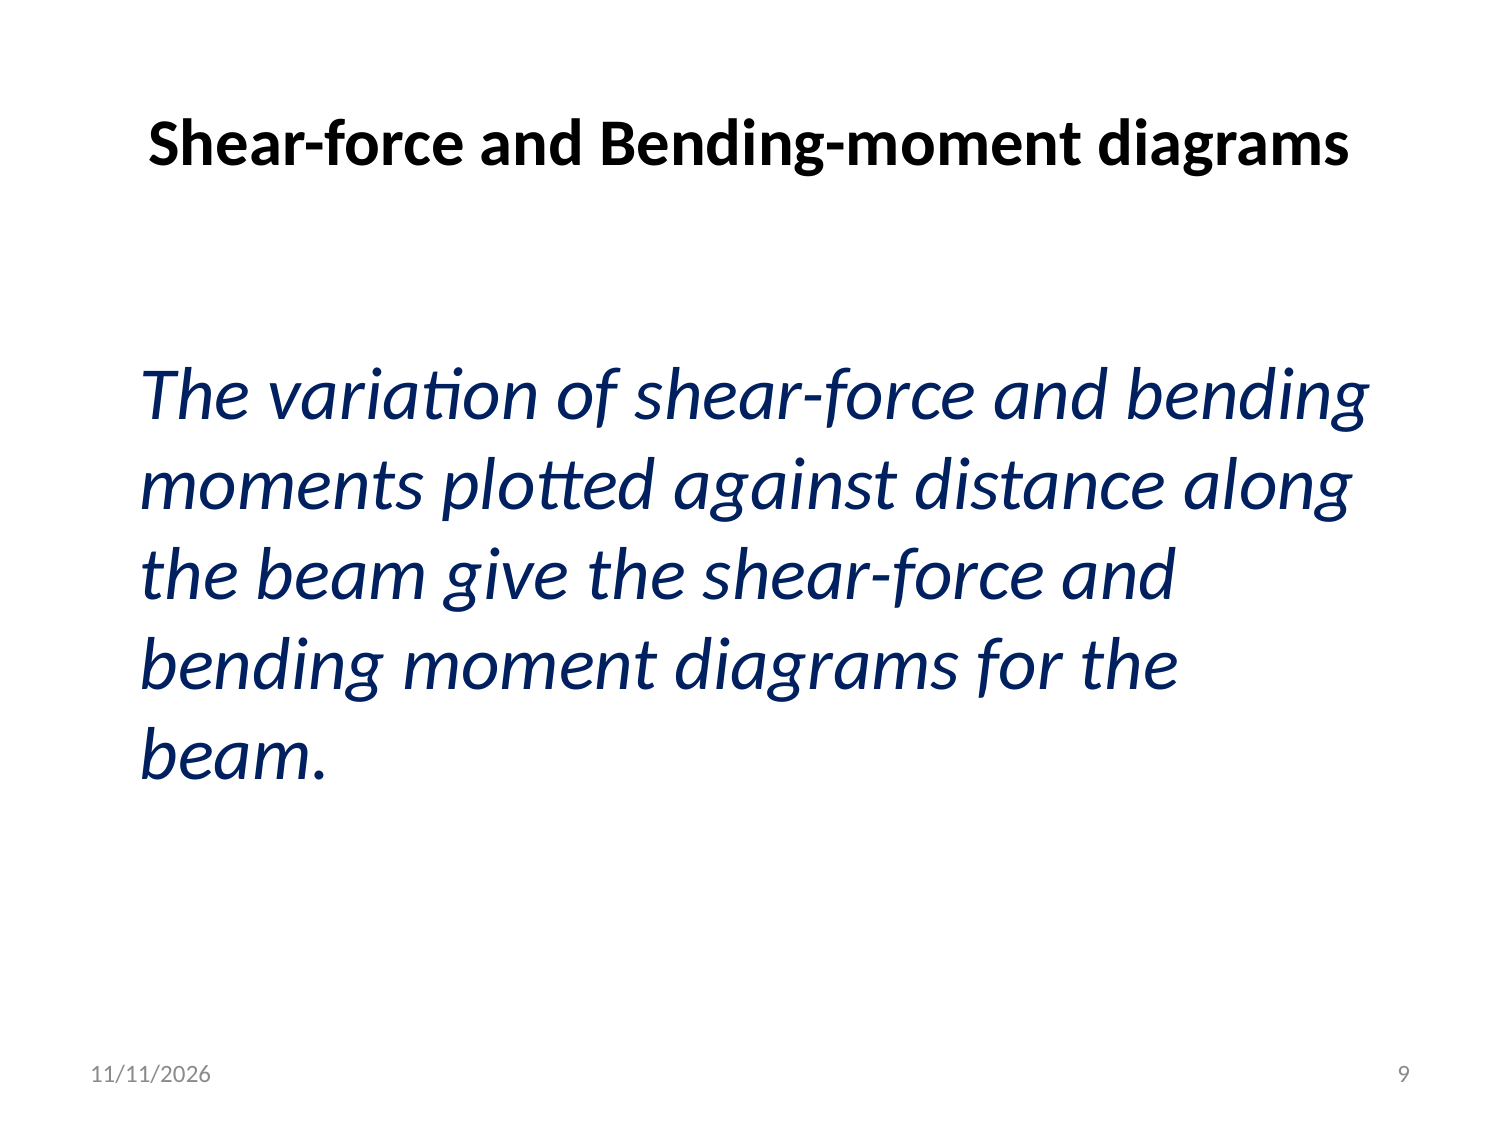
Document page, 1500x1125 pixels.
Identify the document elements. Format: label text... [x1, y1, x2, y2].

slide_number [75, 1042, 425, 1103]
text_box The variation of shear-force and bending moments plotted against distance along the beam give the shear-force and bending moment diagrams for the beam. [124, 337, 1400, 803]
title Shear-force and Bending-moment diagrams [75, 45, 1425, 233]
slide_number 9 [1074, 1042, 1425, 1103]
